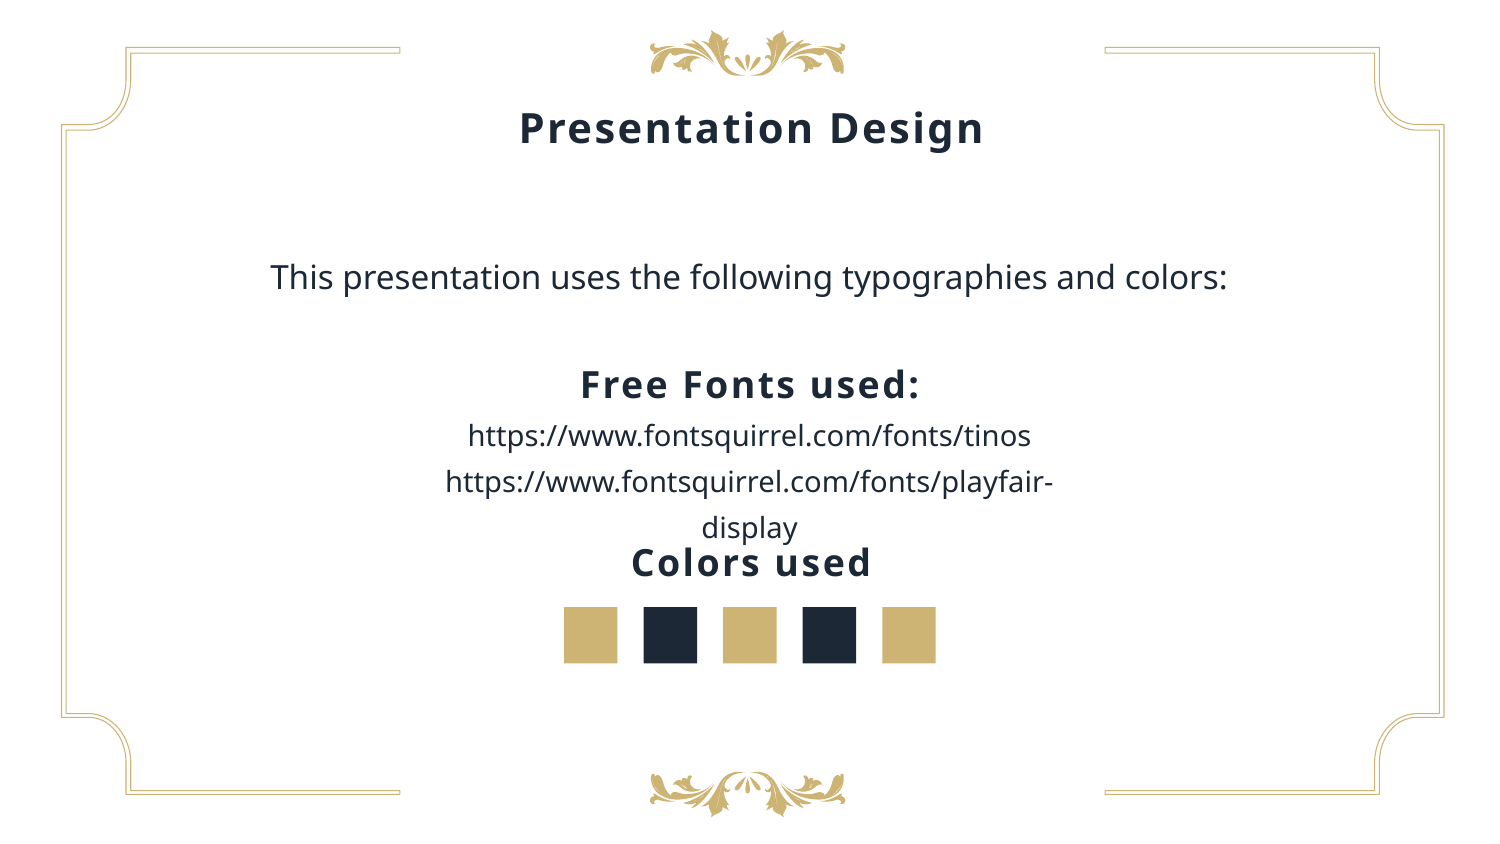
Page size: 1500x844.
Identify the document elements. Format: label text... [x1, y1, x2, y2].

text_box This presentation uses the following typographies and colors: [255, 249, 1245, 304]
text_box [802, 606, 857, 664]
text_box Colors used [616, 552, 887, 592]
text_box Presentation Design [503, 94, 1000, 159]
text_box [722, 606, 778, 664]
text_box [643, 606, 698, 664]
text_box Free Fonts used: https://www.fontsquirrel.com/fonts/tinos https://www.fontsquirrel.com/fonts/playfair-display [401, 353, 1099, 552]
text_box [563, 606, 619, 664]
text_box [881, 606, 937, 664]
